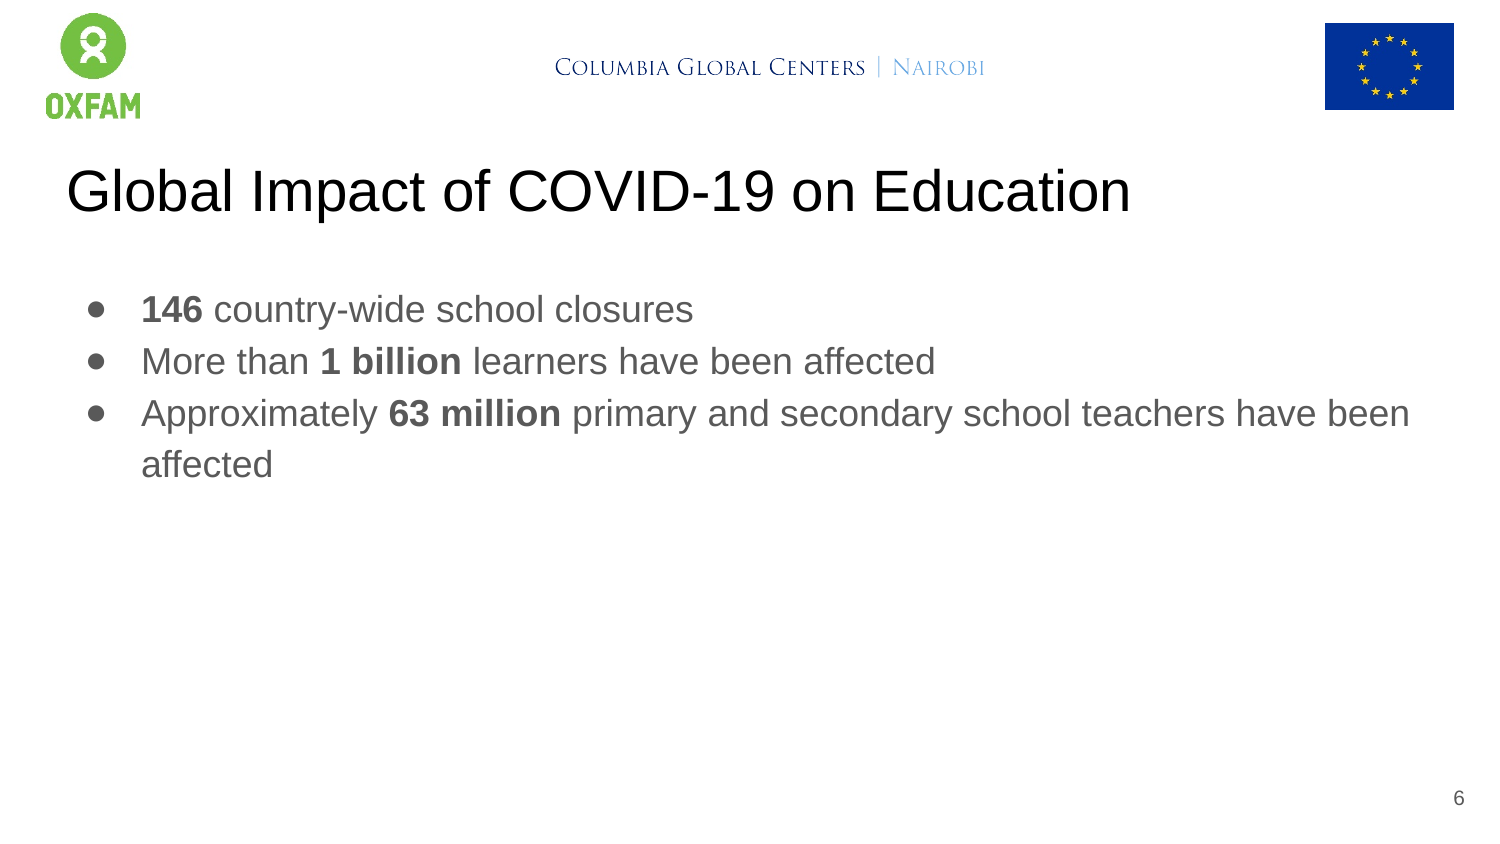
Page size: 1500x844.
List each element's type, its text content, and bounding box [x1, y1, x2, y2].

title Global Impact of COVID-19 on Education [51, 137, 1449, 232]
picture [530, 27, 1010, 106]
picture [1325, 23, 1455, 110]
slide_number 6 [1389, 764, 1480, 830]
picture [45, 13, 141, 120]
list 146 country-wide school closures More than 1 billion learners have been affected Approximately 63 million primary and secondary school teachers have been affected [51, 263, 1449, 601]
